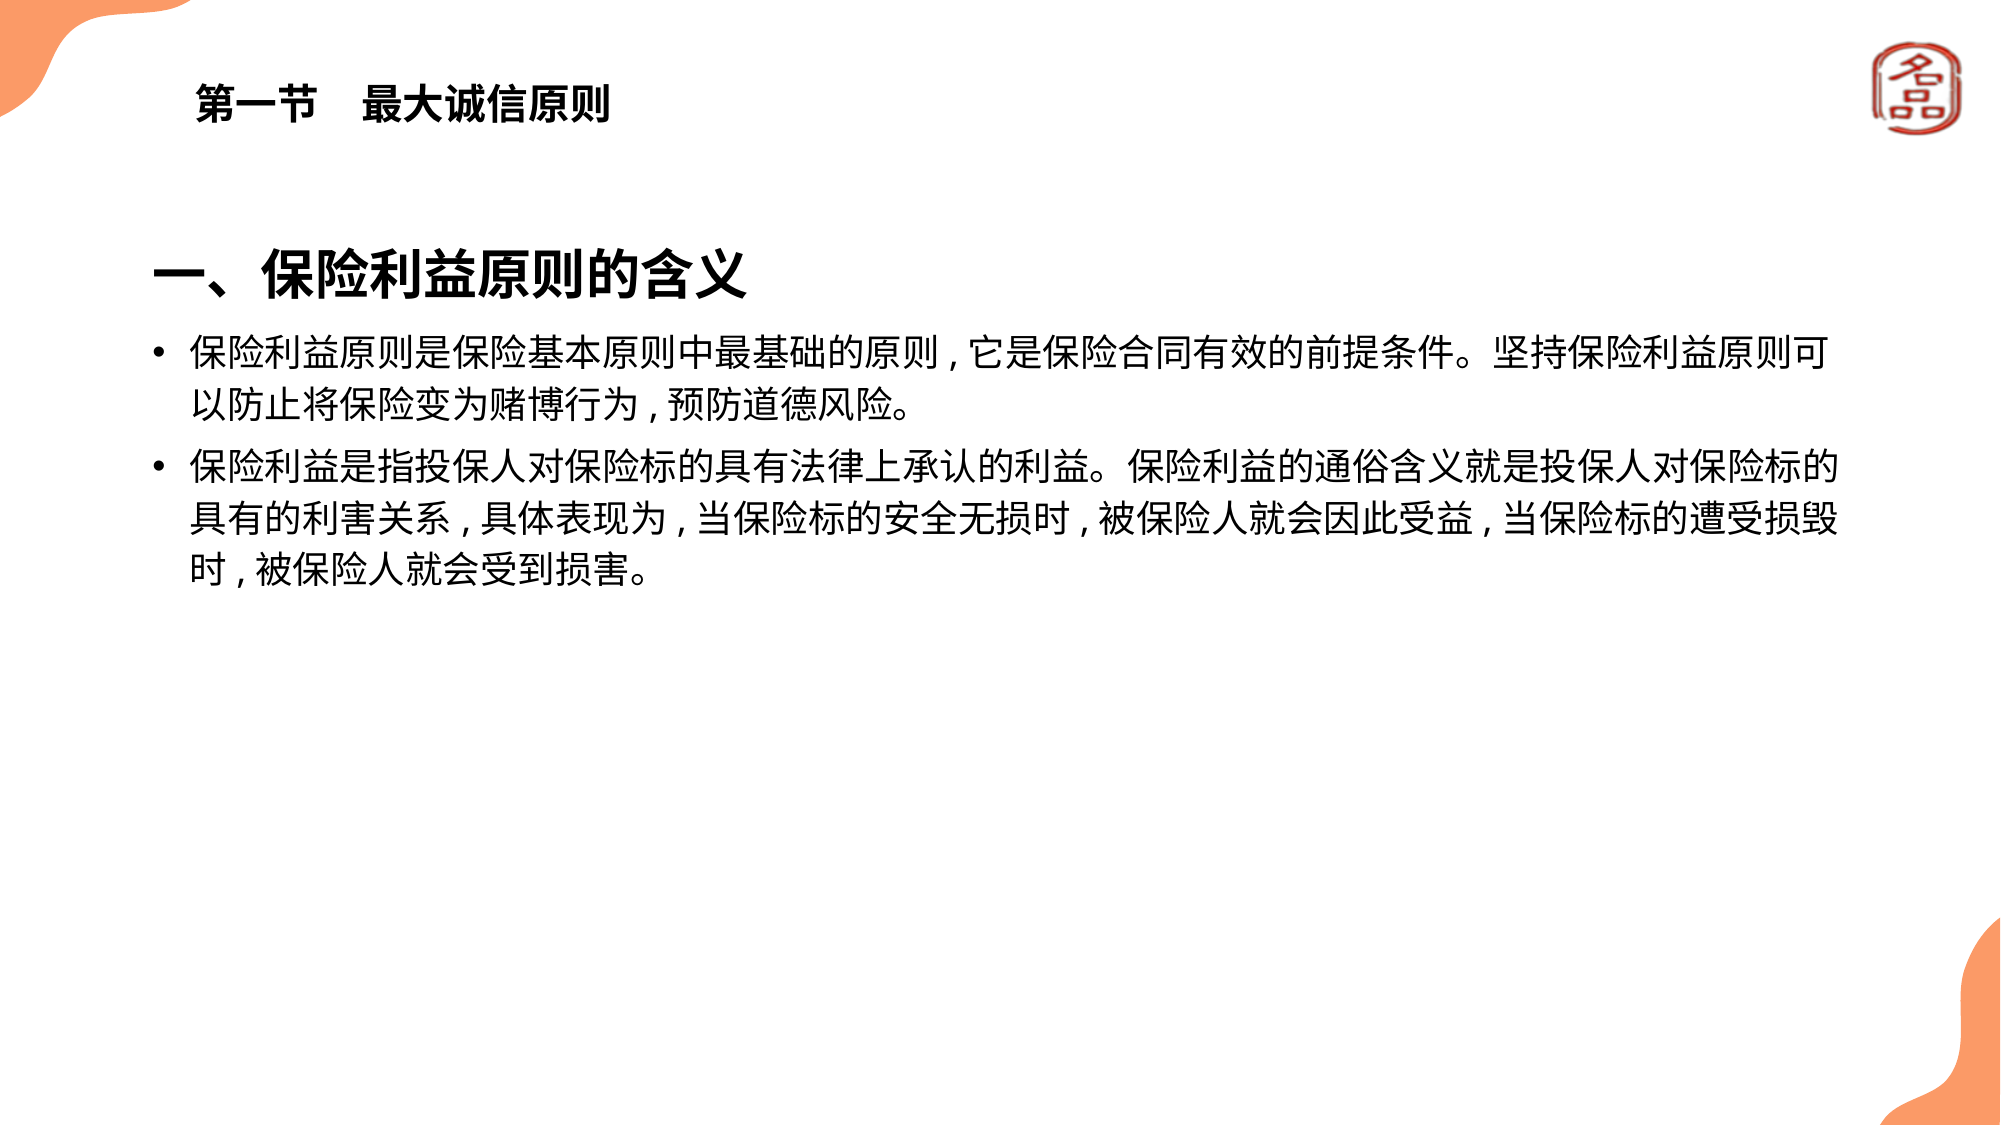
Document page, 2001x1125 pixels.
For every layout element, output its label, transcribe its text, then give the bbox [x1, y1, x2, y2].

list 一、保险利益原则的含义 保险利益原则是保险基本原则中最基础的原则,它是保险合同有效的前提条件。坚持保险利益原则可以防止将保险变为赌博行为,预防道德风险。 保险利益是指投保人对保险标的具有法律上承认的利益。保险利益的通俗含义就是投保人对保险标的具有的利害关系,具体表现为,当保险标的安全无损时,被保险人就会因此受益,当保险标的遭受损毁时,被保险人就会受到损害。 [137, 217, 1863, 1031]
title 第一节 最大诚信原则 [137, 60, 1863, 152]
picture [1861, 10, 1990, 147]
